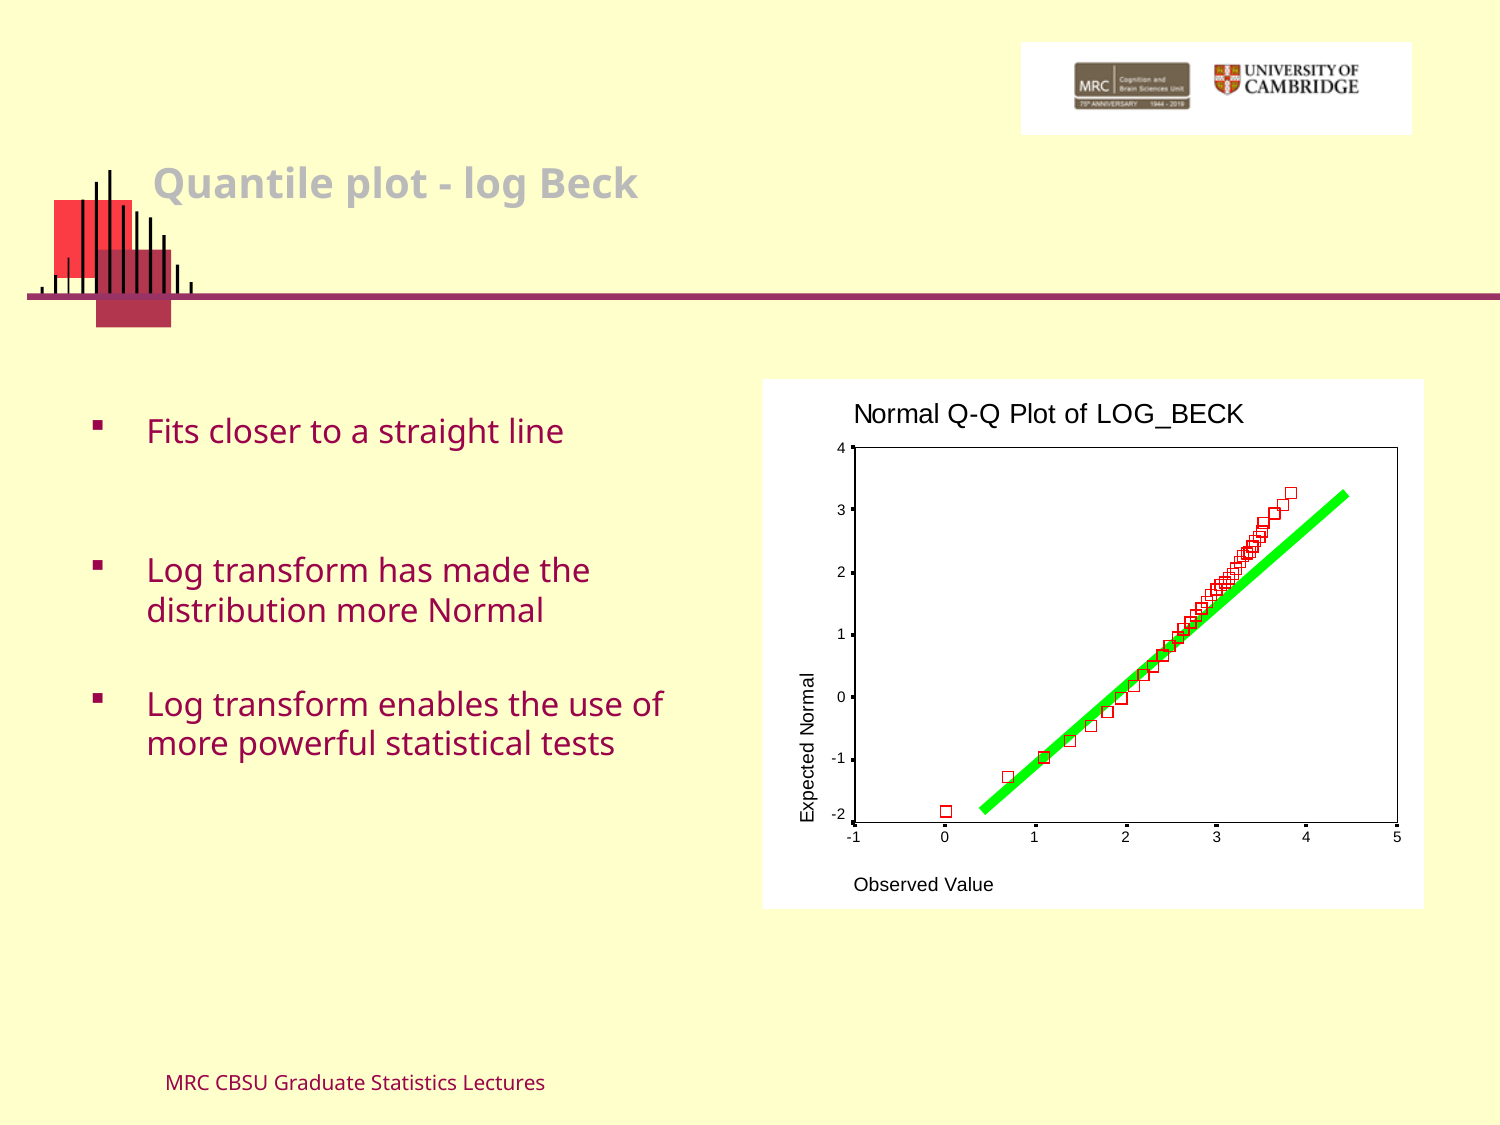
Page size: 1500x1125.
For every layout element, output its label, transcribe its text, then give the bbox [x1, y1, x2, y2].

picture [1021, 42, 1412, 135]
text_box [762, 379, 1426, 921]
title Quantile plot - log Beck [137, 137, 988, 233]
list Fits closer to a straight line Log transform has made the distribution more Normal Log transform enables the use of more powerful statistical tests [75, 262, 738, 1038]
footer MRC CBSU Graduate Statistics Lectures [149, 1062, 988, 1101]
